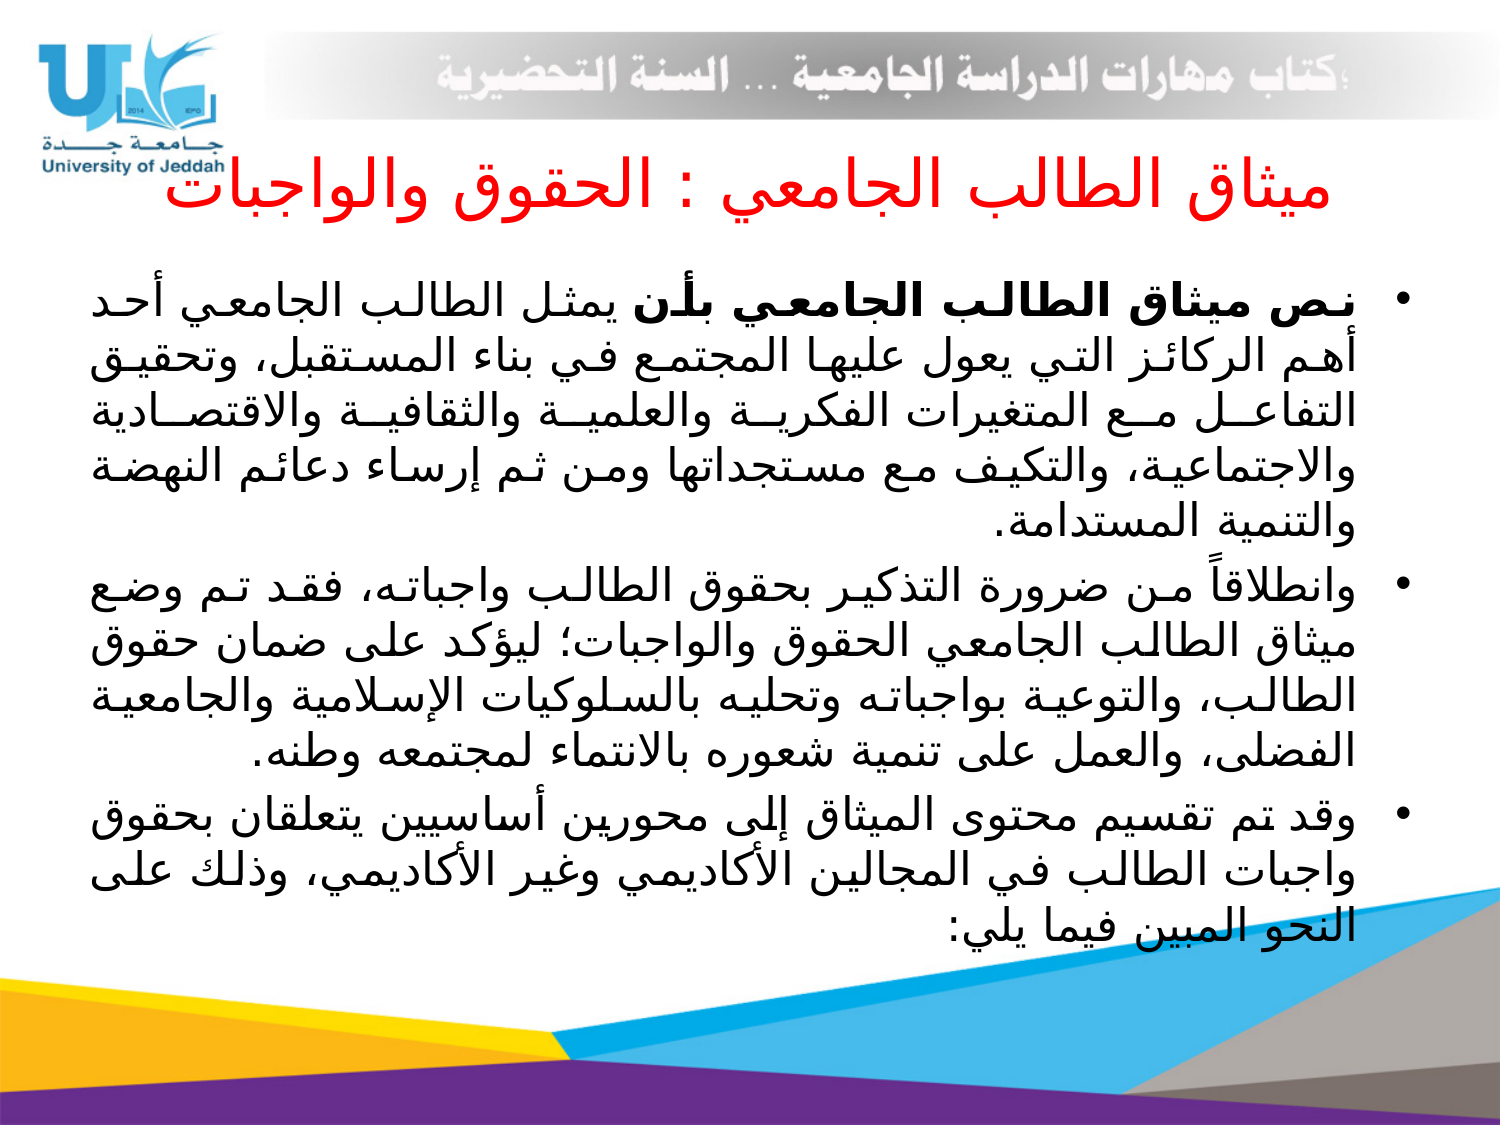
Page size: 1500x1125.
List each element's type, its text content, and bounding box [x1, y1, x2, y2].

title ميثاق الطالب الجامعي : الحقوق والواجبات [75, 87, 1425, 262]
list نص ميثاق الطالب الجامعي بأن يمثل الطالب الجامعي أحد أهم الركائز التي يعول عليها المجتمع في بناء المستقبل، وتحقيق التفاعل مع المتغيرات الفكرية والعلمية والثقافية والاقتصادية والاجتماعية، والتكيف مع مستجداتها ومن ثم إرساء دعائم النهضة والتنمية المستدامة. وانطلاقاً من ضرورة التذكير بحقوق الطالب واجباته، فقد تم وضع ميثاق الطالب الجامعي الحقوق والواجبات؛ ليؤكد على ضمان حقوق الطالب، والتوعية بواجباته وتحليه بالسلوكيات الإسلامية والجامعية الفضلى، والعمل على تنمية شعوره بالانتماء لمجتمعه وطنه. وقد تم تقسيم محتوى الميثاق إلى محورين أساسيين يتعلقان بحقوق واجبات الطالب في المجالين الأكاديمي وغير الأكاديمي، وذلك على النحو المبين فيما يلي: [75, 262, 1425, 1005]
picture [0, 0, 1500, 1125]
